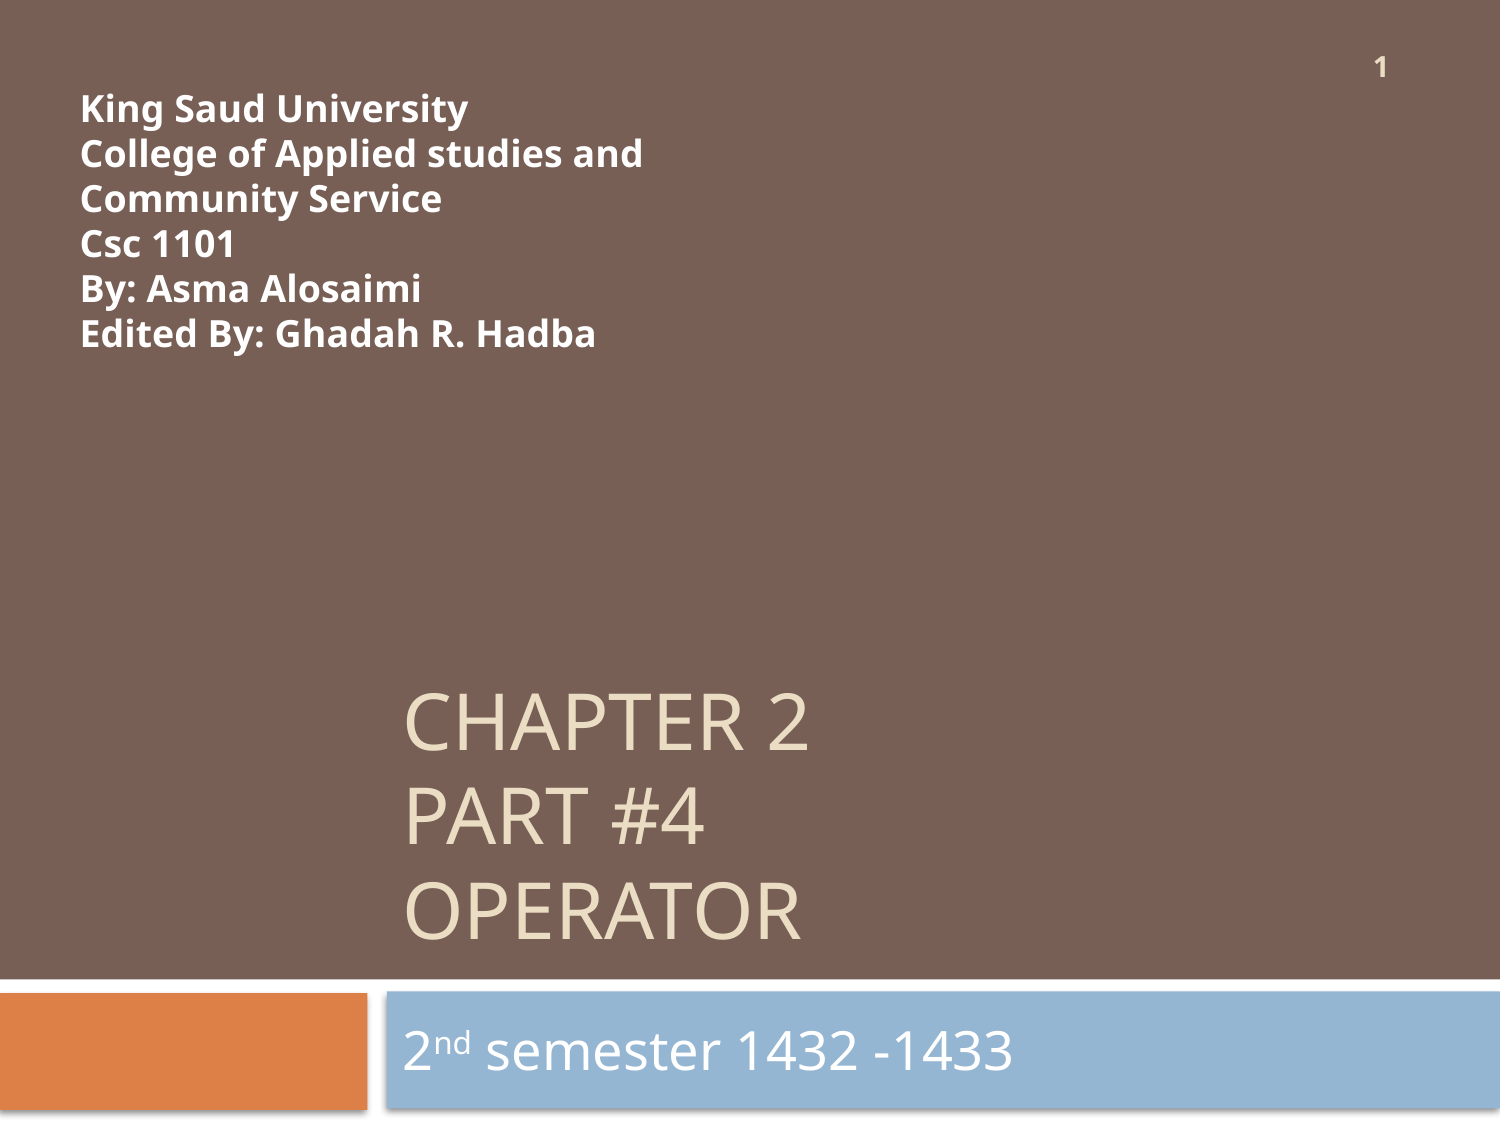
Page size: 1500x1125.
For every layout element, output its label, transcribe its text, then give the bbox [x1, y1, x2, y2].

slide_number 1 [1312, 37, 1450, 100]
title Chapter 2 part #4 Operator [387, 662, 1450, 963]
subtitle 2nd semester 1432 -1433 [387, 992, 1488, 1105]
text_box King Saud University College of Applied studies and Community Service Csc 1101 By: Asma Alosaimi Edited By: Ghadah R. Hadba [64, 78, 815, 363]
